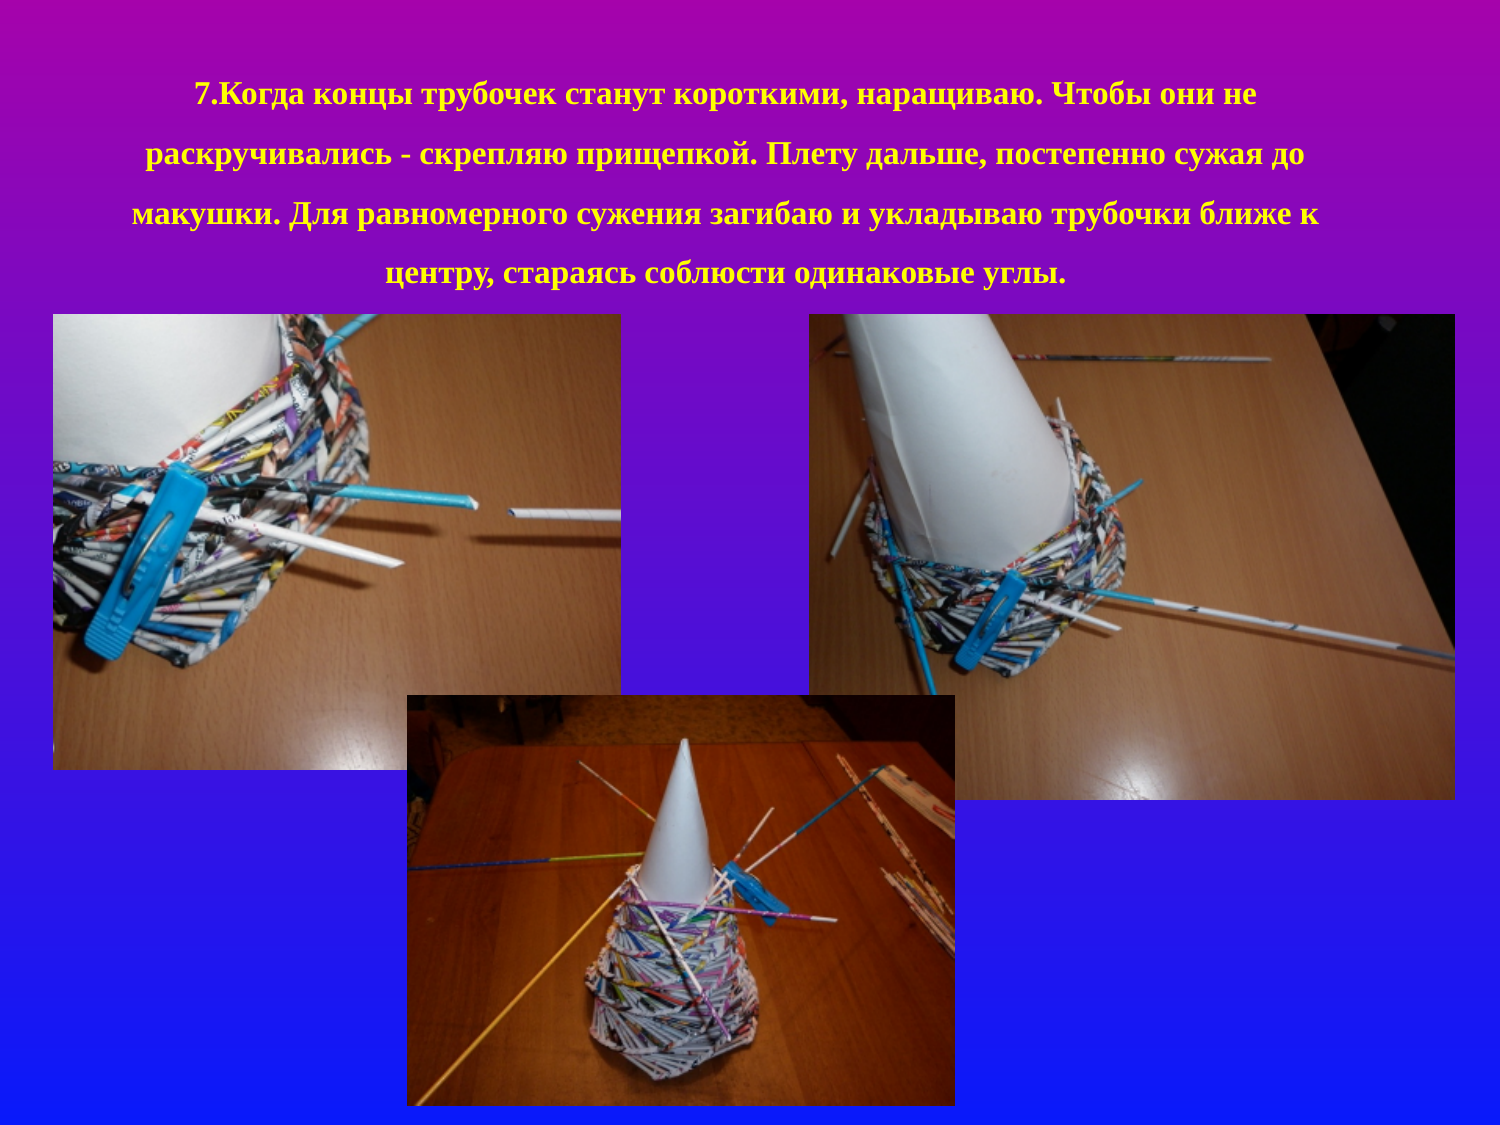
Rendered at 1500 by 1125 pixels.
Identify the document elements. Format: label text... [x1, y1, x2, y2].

picture [52, 314, 1456, 1106]
text_box 7.Когда концы трубочек станут короткими, наращиваю. Чтобы они не раскручивались - скрепляю прищепкой. Плету дальше, постепенно сужая до макушки. Для равномерного сужения загибаю и укладываю трубочки ближе к центру, стараясь соблюсти одинаковые углы. [100, 43, 1353, 338]
